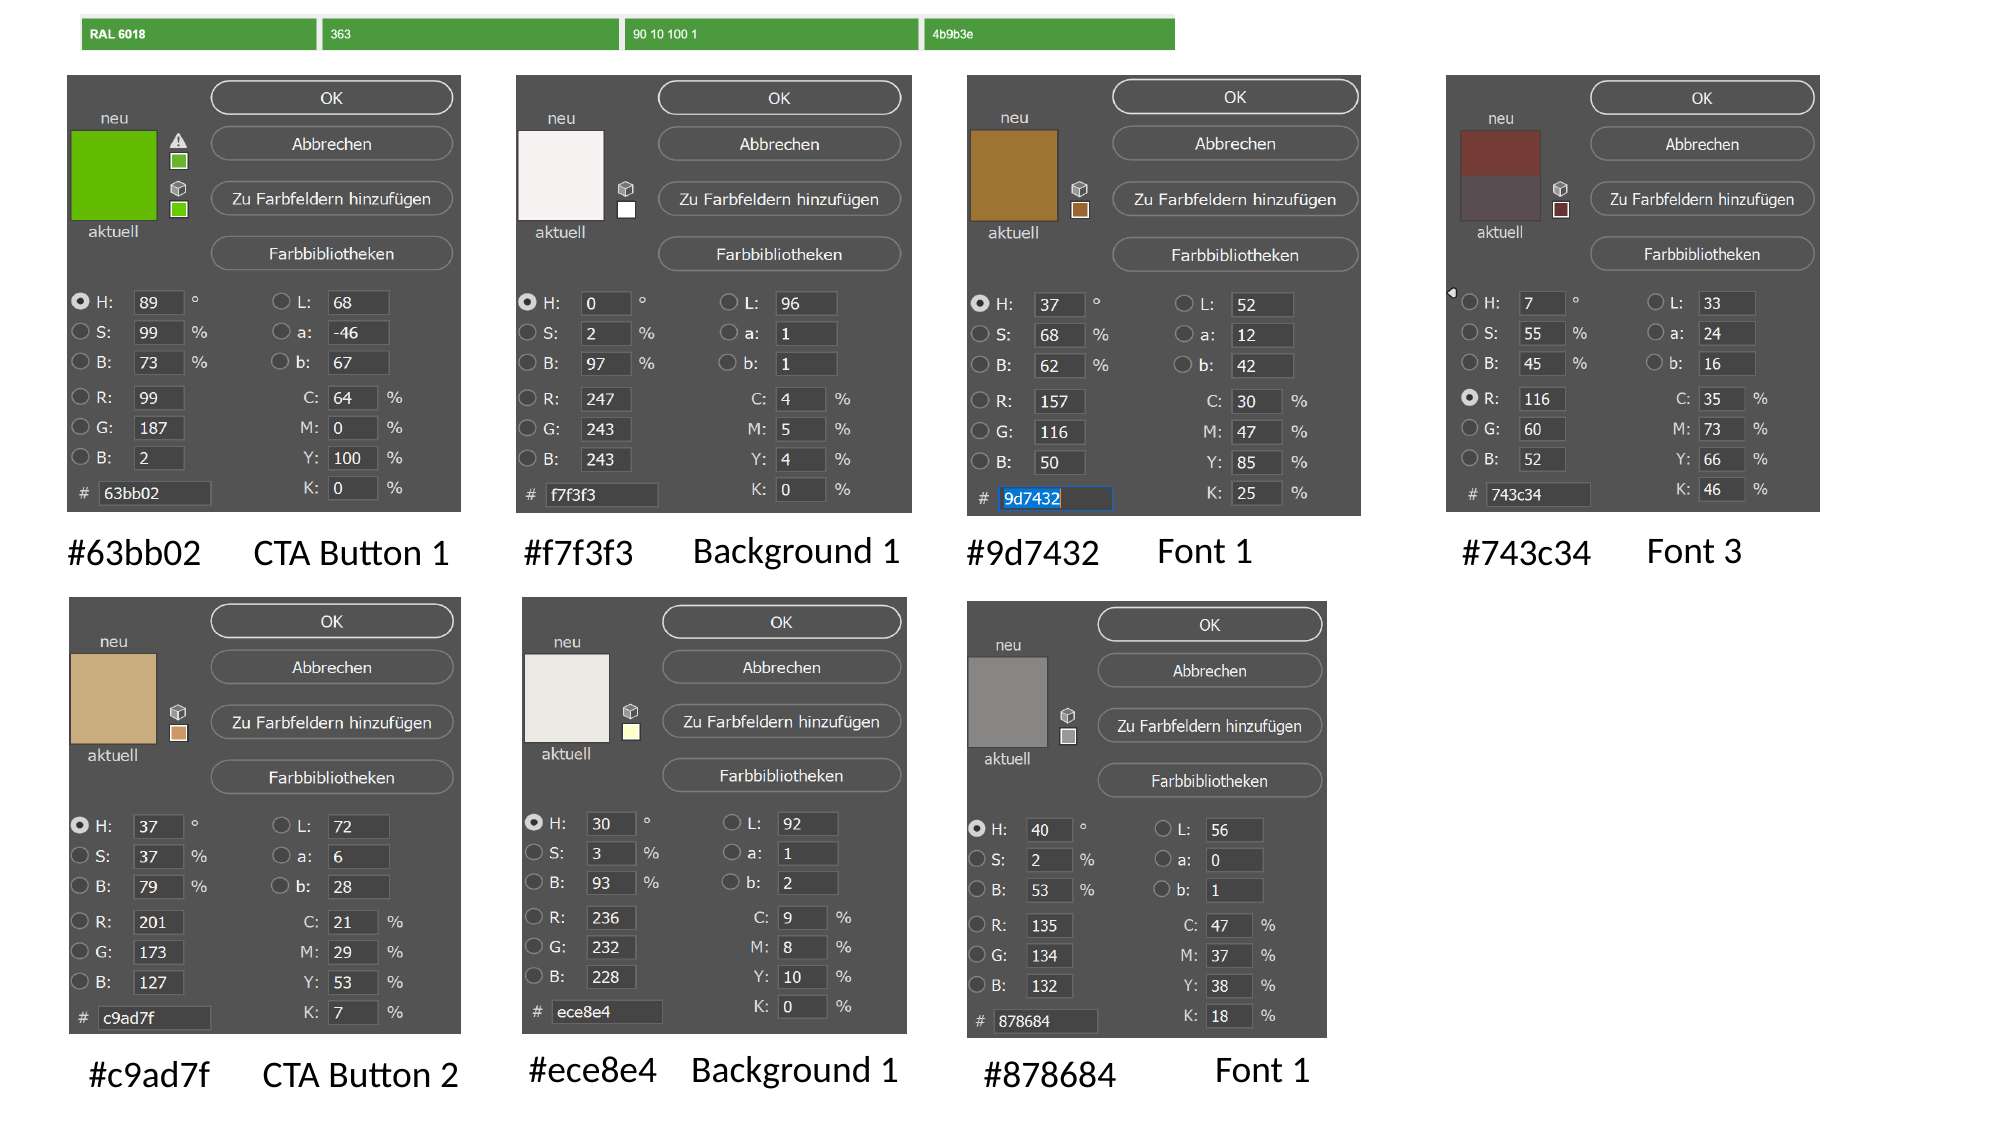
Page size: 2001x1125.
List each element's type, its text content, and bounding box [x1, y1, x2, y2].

picture [516, 75, 912, 513]
picture [967, 75, 1361, 516]
text_box #63bb02 [52, 520, 217, 581]
text_box Font 1 [1142, 518, 1269, 578]
text_box #878684 [968, 1042, 1132, 1102]
picture [967, 601, 1327, 1038]
text_box CTA Button 1 [238, 520, 465, 581]
text_box #ece8e4 [513, 1037, 673, 1098]
picture [522, 597, 907, 1034]
text_box Font 3 [1632, 518, 1758, 579]
text_box Background 1 [678, 519, 916, 579]
text_box #f7f3f3 [508, 520, 649, 581]
text_box #9d7432 [951, 520, 1115, 581]
text_box Font 1 [1200, 1038, 1326, 1098]
picture [80, 14, 1175, 51]
text_box #c9ad7f [73, 1042, 226, 1102]
picture [67, 75, 461, 512]
picture [69, 597, 461, 1034]
text_box #743c34 [1447, 520, 1607, 581]
picture [1446, 75, 1820, 512]
text_box Background 1 [676, 1037, 915, 1098]
text_box CTA Button 2 [247, 1042, 475, 1103]
